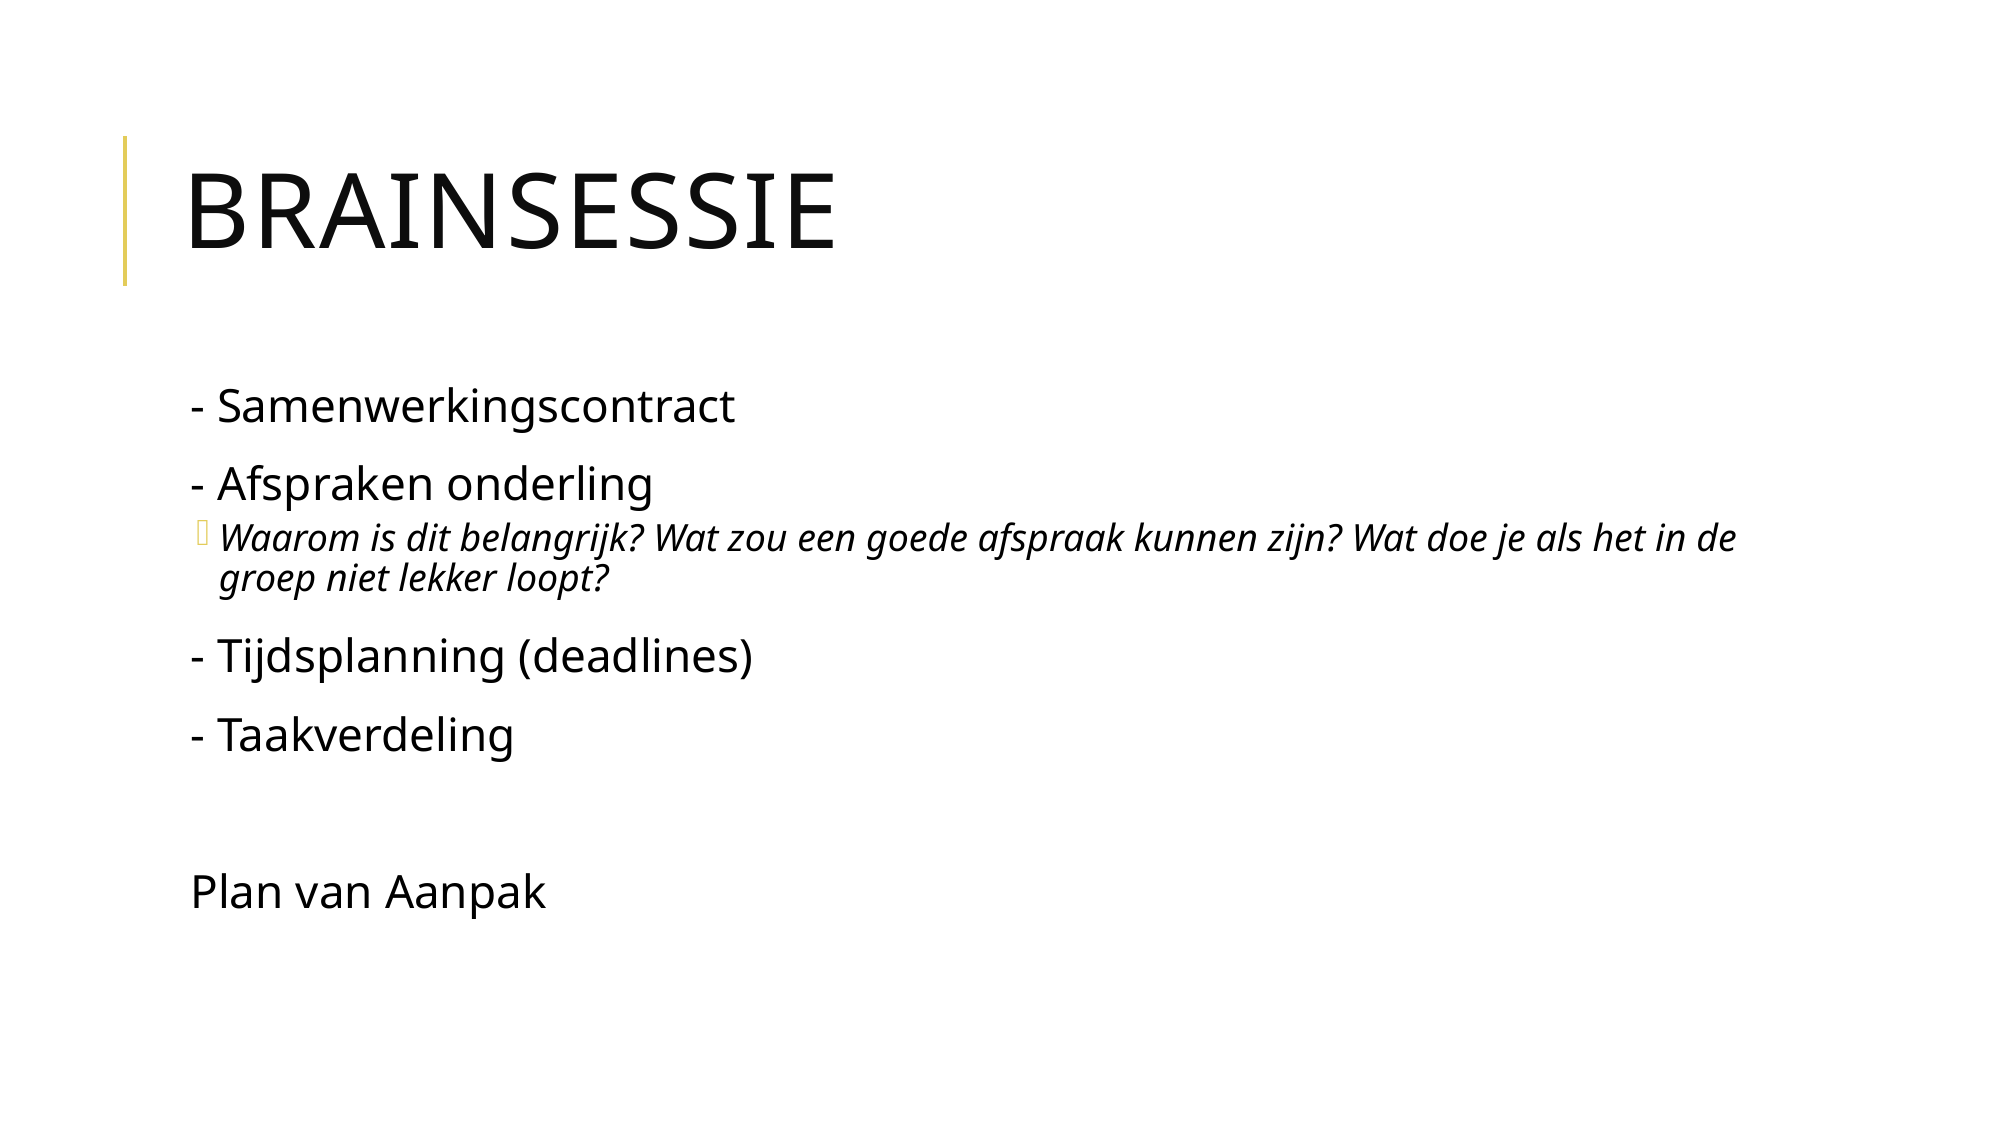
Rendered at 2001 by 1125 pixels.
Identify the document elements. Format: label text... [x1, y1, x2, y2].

title Brainsessie [168, 96, 1763, 342]
list - Samenwerkingscontract - Afspraken onderling Waarom is dit belangrijk? Wat zou een goede afspraak kunnen zijn? Wat doe je als het in de groep niet lekker loopt? - Tijdsplanning (deadlines) - Taakverdeling Plan van Aanpak [168, 375, 1763, 1035]
